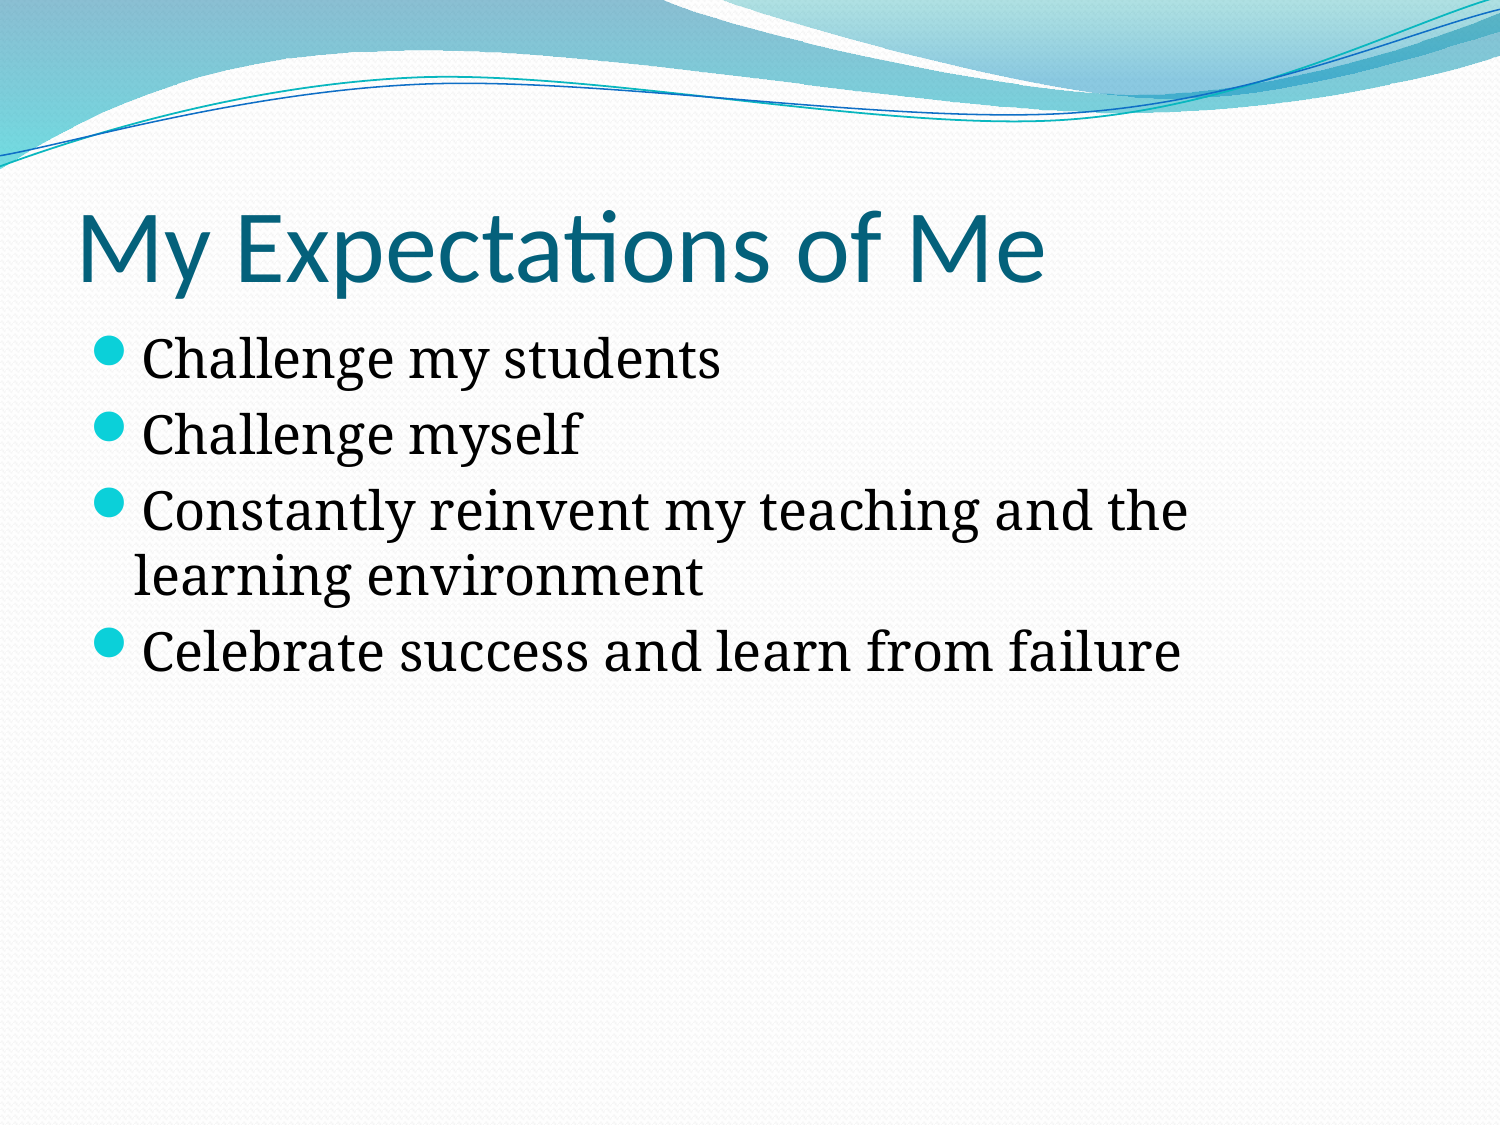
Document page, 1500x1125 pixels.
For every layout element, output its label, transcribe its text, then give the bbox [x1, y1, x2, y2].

title My Expectations of Me [75, 115, 1425, 303]
list Challenge my students Challenge myself Constantly reinvent my teaching and the learning environment Celebrate success and learn from failure [75, 317, 1425, 1038]
